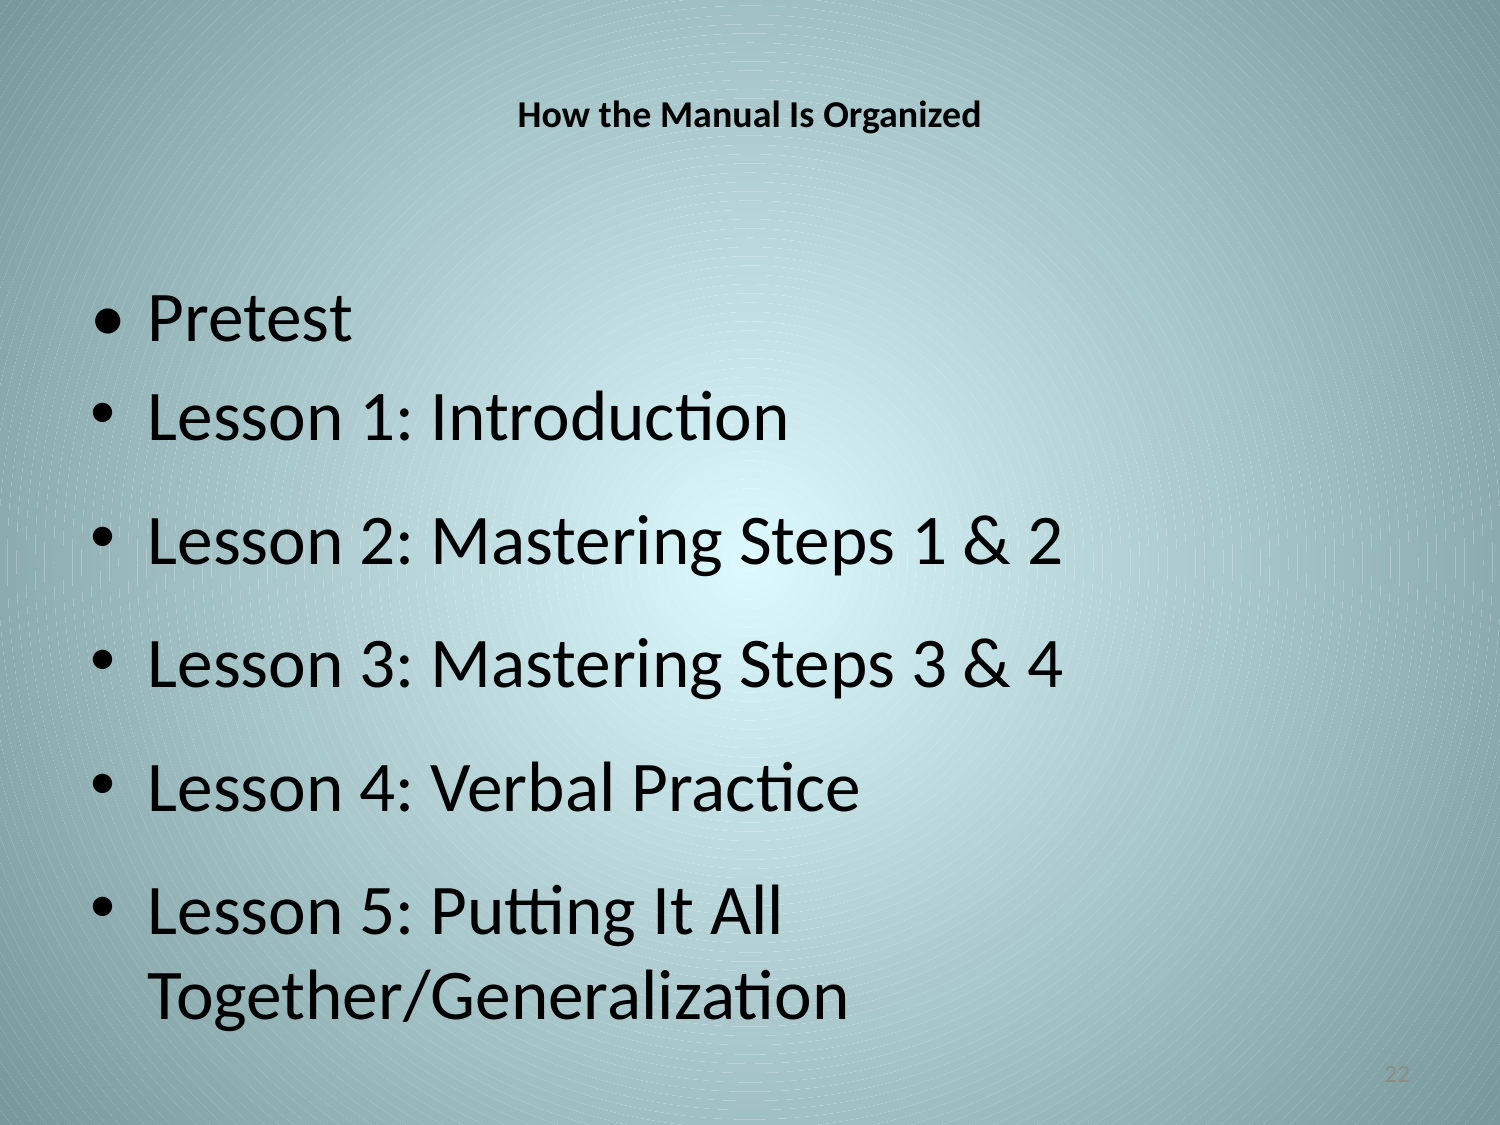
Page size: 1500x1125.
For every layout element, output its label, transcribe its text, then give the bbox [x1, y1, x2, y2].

list • Pretest Lesson 1: Introduction Lesson 2: Mastering Steps 1 & 2 Lesson 3: Mastering Steps 3 & 4 Lesson 4: Verbal Practice Lesson 5: Putting It All Together/Generalization [75, 262, 1425, 1043]
title How the Manual Is Organized [75, 0, 1425, 233]
slide_number 22 [1074, 1042, 1425, 1103]
